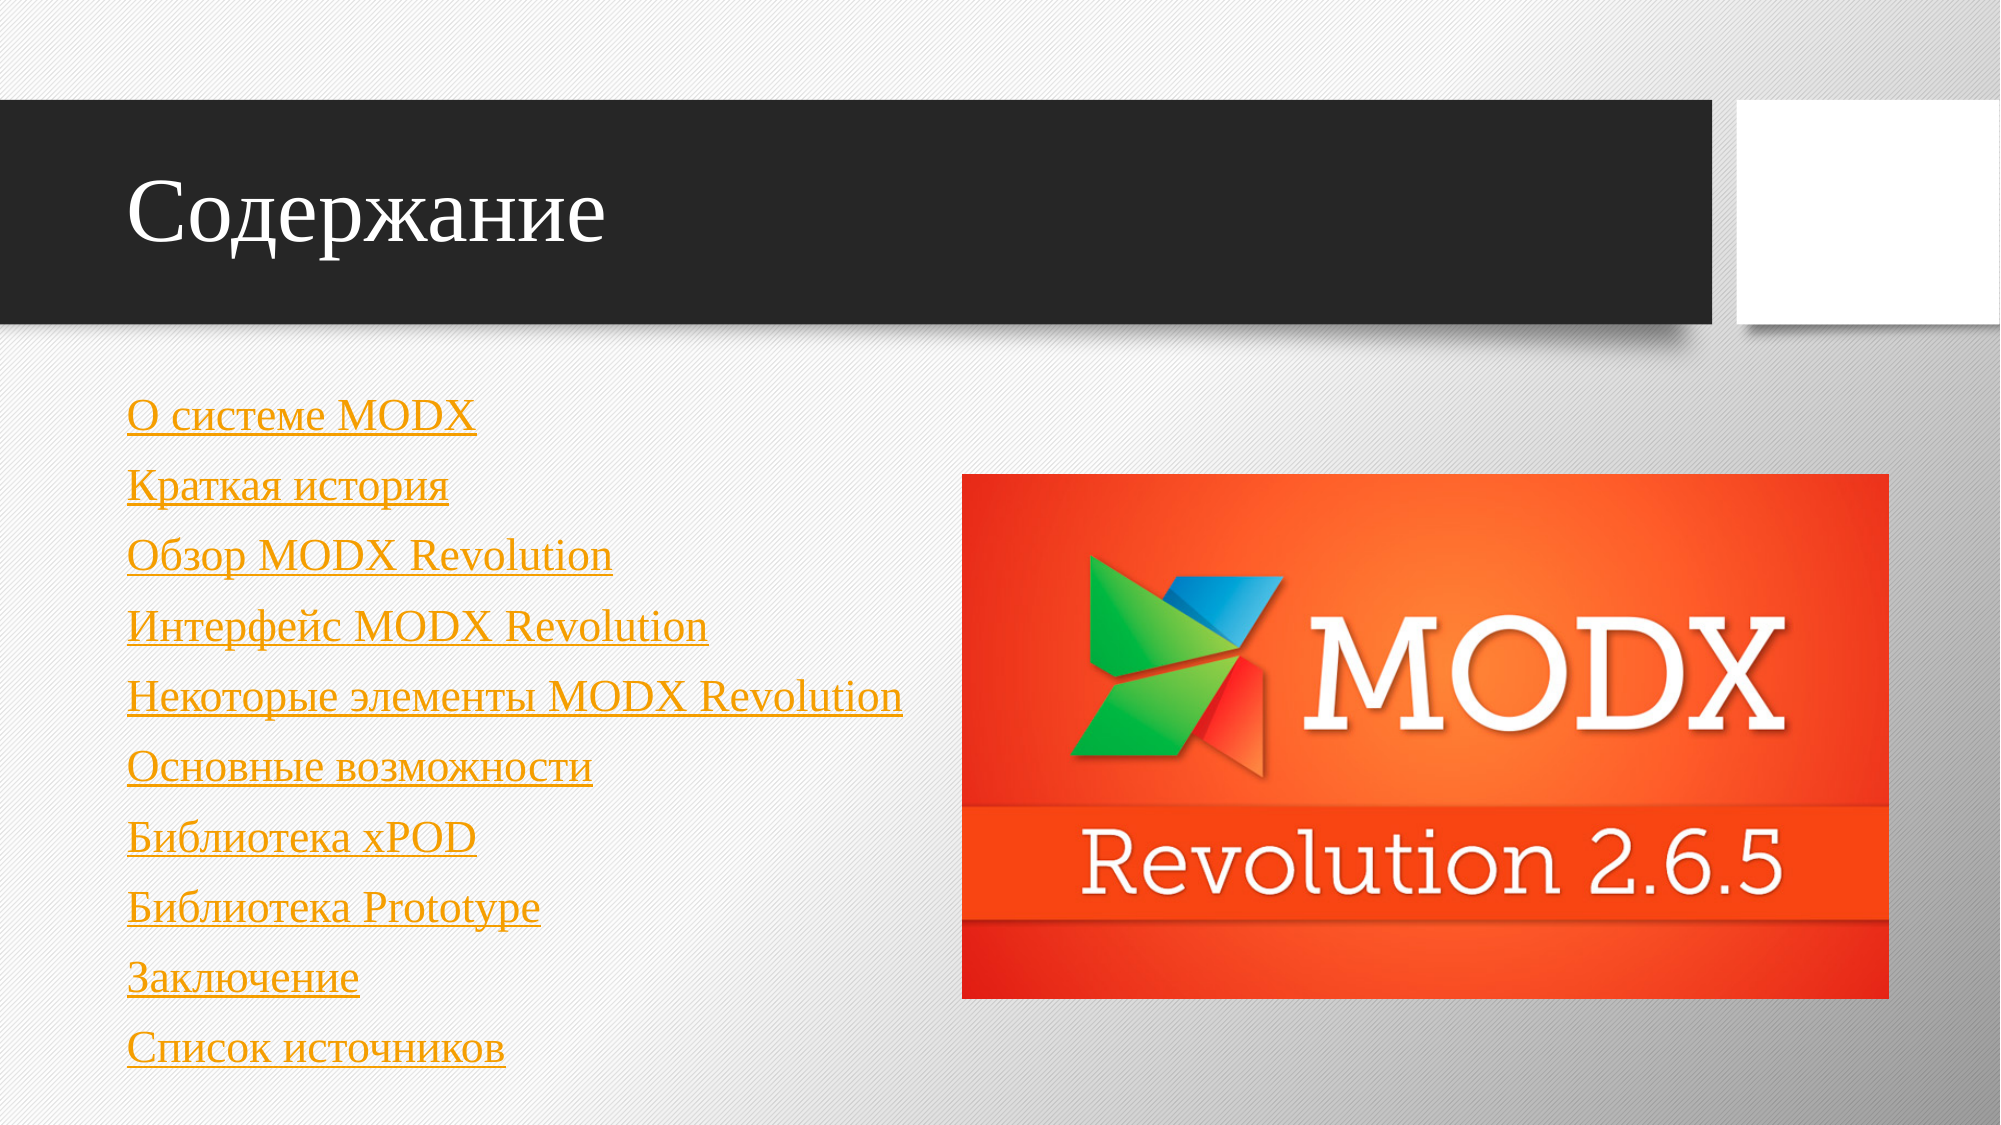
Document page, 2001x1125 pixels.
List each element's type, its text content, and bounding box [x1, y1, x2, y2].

title Содержание [111, 123, 1689, 301]
list О системе MODX Краткая история Обзор MODX Revolution Интерфейс MODX Revolution Некоторые элементы MODX Revolution Основные возможности Библиотека xPOD Библиотека Prototype Заключение Список источников [111, 383, 962, 1091]
picture [0, 325, 1713, 376]
picture [962, 474, 1889, 1000]
picture [1736, 325, 2000, 347]
